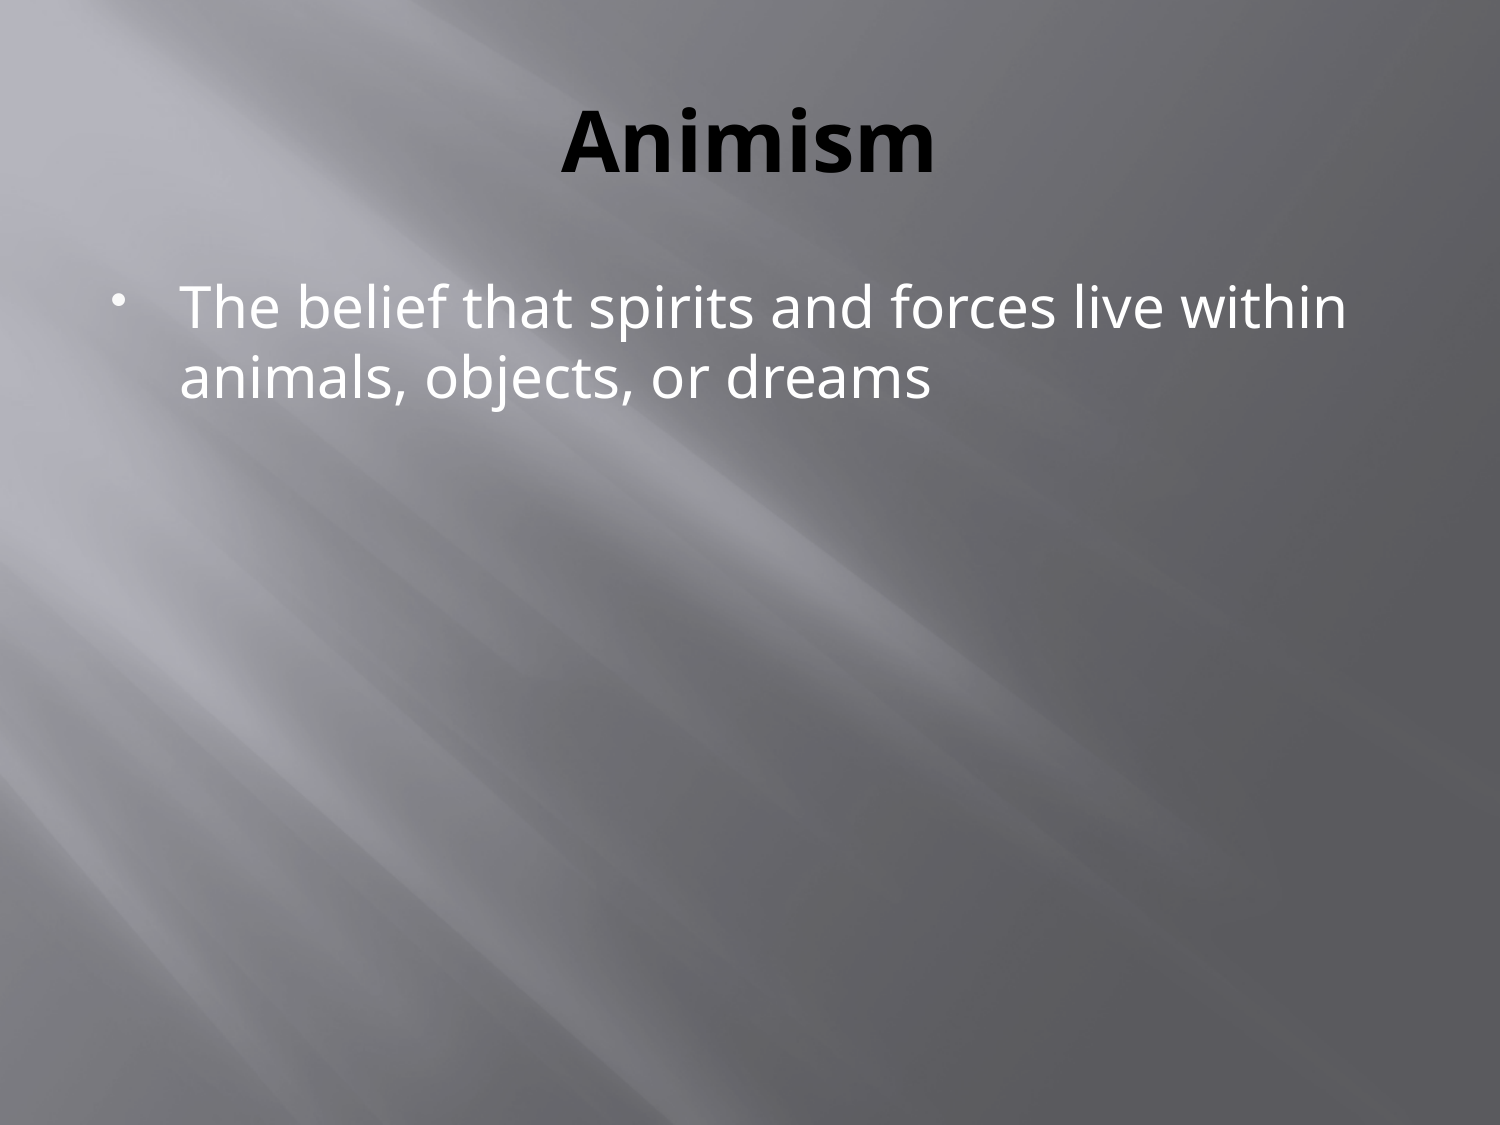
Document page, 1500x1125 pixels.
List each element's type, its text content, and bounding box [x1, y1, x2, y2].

list The belief that spirits and forces live within animals, objects, or dreams [75, 262, 1425, 1035]
title Animism [75, 45, 1425, 233]
